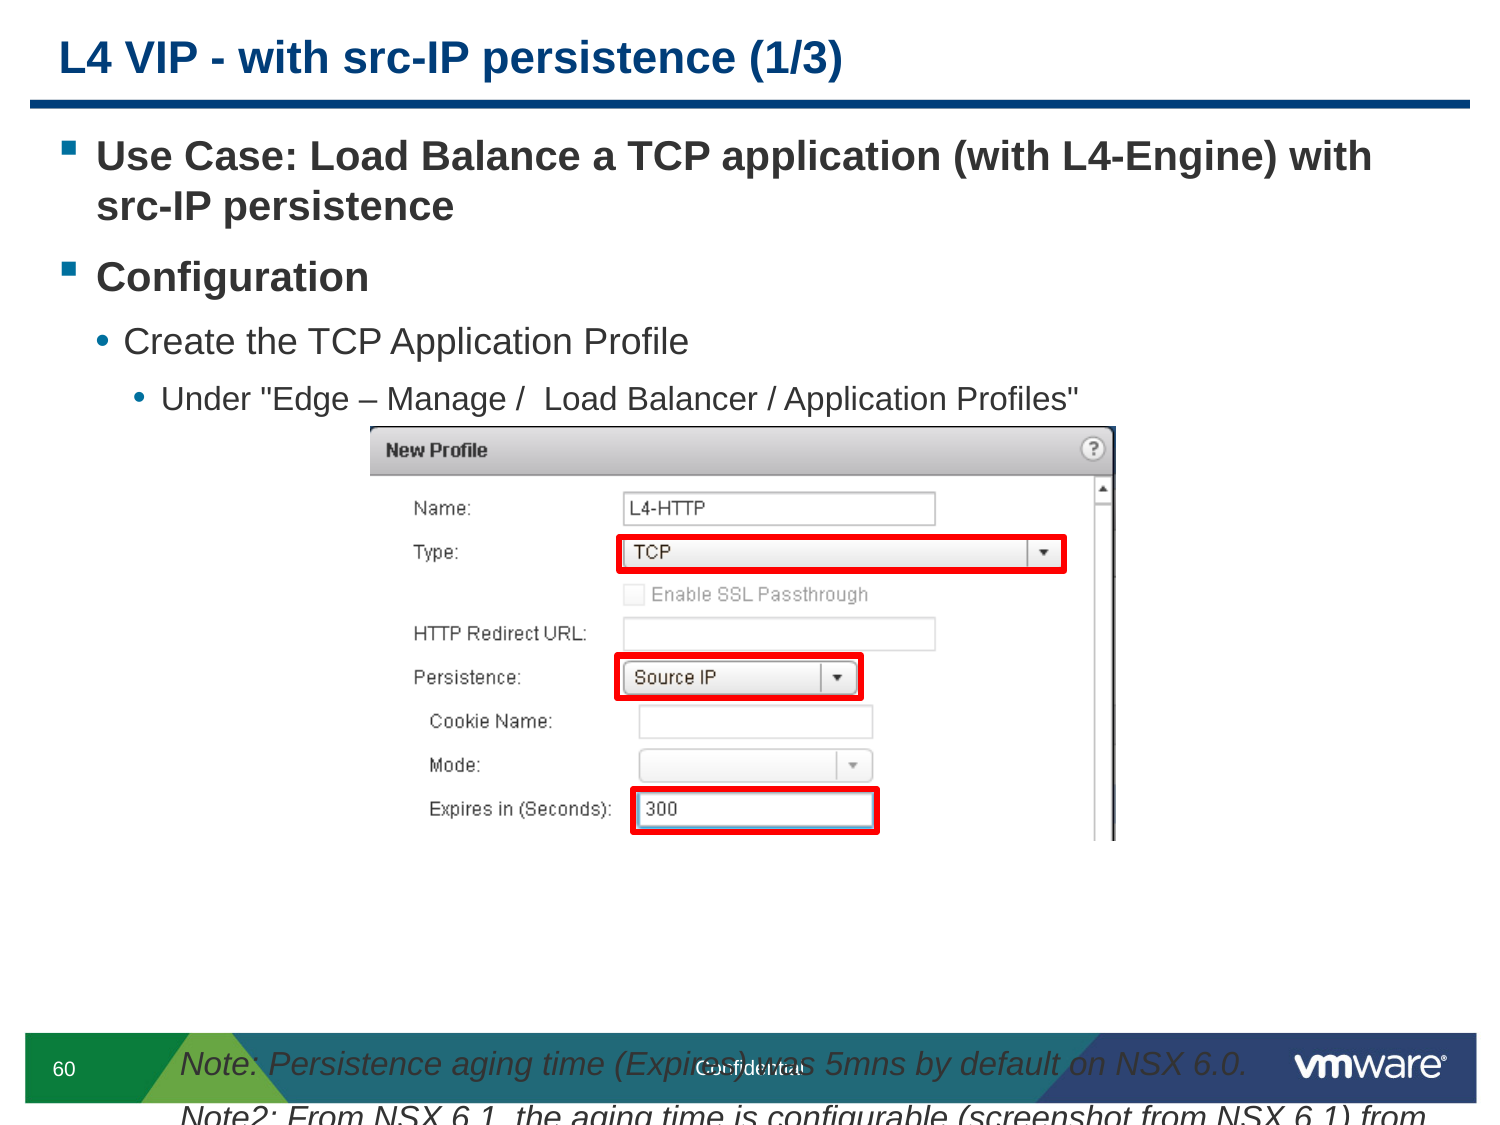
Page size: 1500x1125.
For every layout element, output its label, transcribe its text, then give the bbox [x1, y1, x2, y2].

title L4 VIP - with src-IP persistence (1/3) [58, 27, 1452, 84]
list Use Case: Load Balance a TCP application (with L4-Engine) with src-IP persistence Configuration Create the TCP Application Profile Under "Edge – Manage / Load Balancer / Application Profiles" Note: Persistence aging time (Expires) was 5mns by default on NSX 6.0. Note2: From NSX 6.1, the aging time is configurable (screenshot from NSX 6.1) from 1sec to 86400 (1 day). [57, 128, 1434, 952]
picture [0, 0, 1500, 1125]
